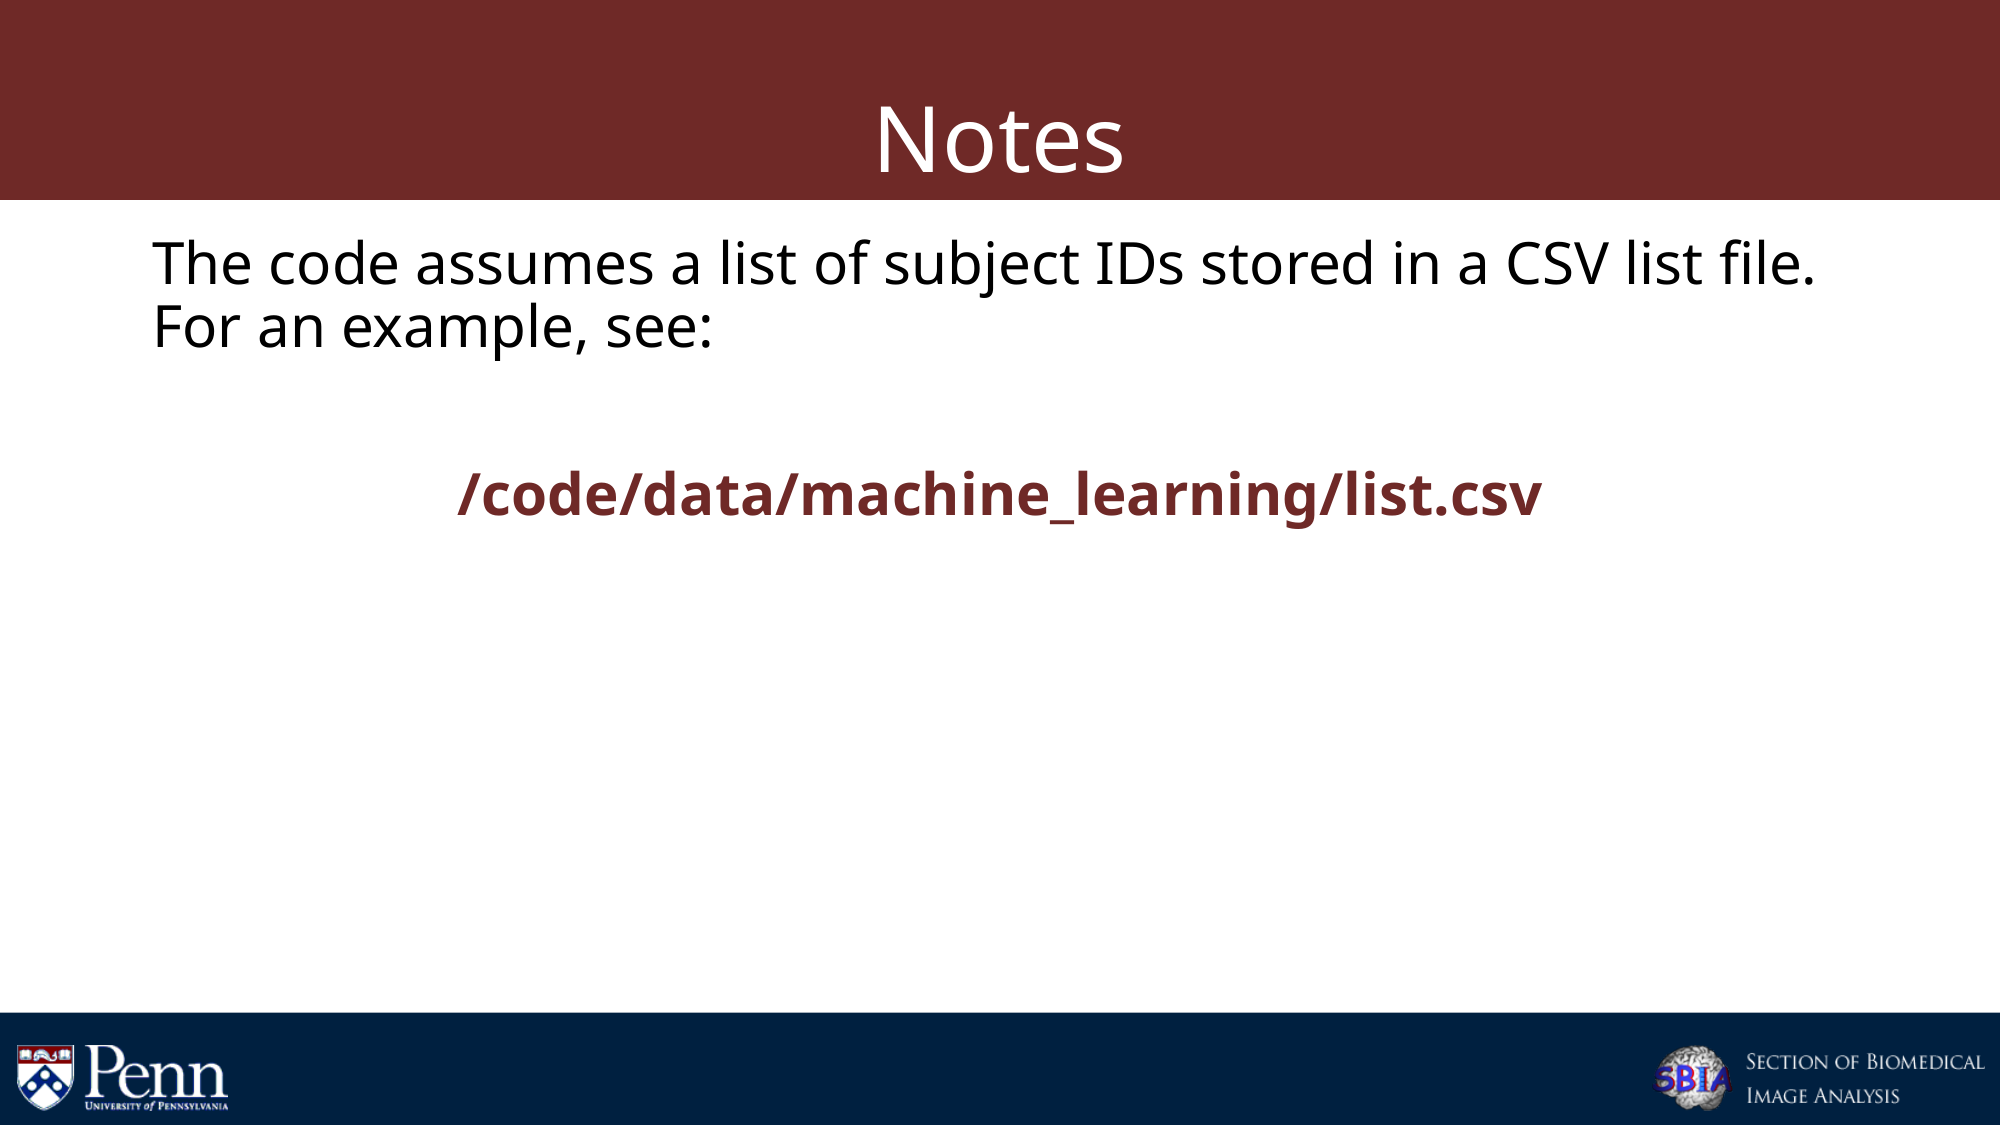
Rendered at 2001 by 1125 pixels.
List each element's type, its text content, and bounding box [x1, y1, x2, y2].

picture [17, 1045, 228, 1111]
title Notes [137, 0, 1863, 200]
picture [1652, 1044, 1985, 1112]
list The code assumes a list of subject IDs stored in a CSV list file. For an example, see: /code/data/machine_learning/list.csv [137, 226, 1863, 988]
